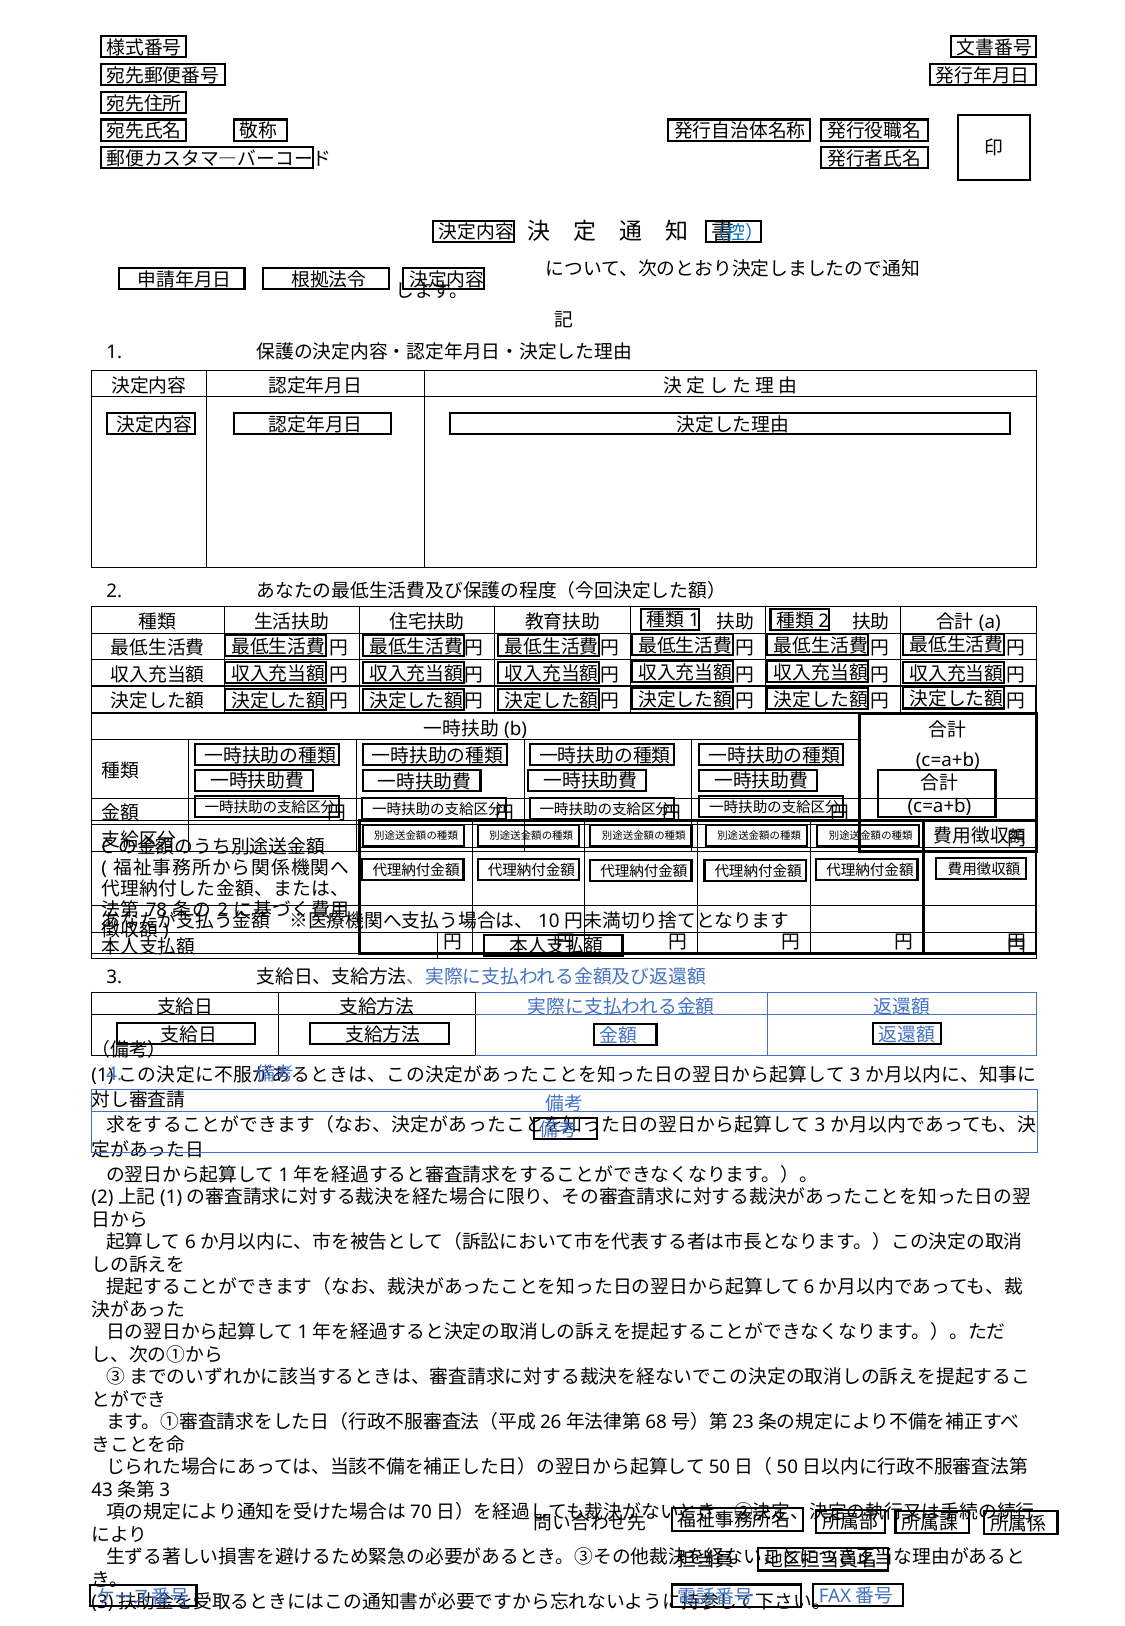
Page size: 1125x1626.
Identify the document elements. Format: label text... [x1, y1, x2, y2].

text_box 代理納付金額 [361, 858, 465, 881]
text_box 様式番号 [100, 35, 187, 58]
table_header [361, 822, 472, 847]
table_cell 円 [360, 687, 494, 712]
table_cell [425, 397, 1036, 567]
table_header 種類 [92, 607, 224, 633]
text_box 決定した額 [497, 688, 600, 711]
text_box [118, 259, 952, 298]
text_box 郵便カスタマ―バーコード [100, 146, 314, 169]
table_cell [92, 397, 206, 567]
table_header [811, 822, 922, 847]
table_cell 円 [438, 933, 1036, 957]
table_cell 円 [360, 660, 494, 685]
text_box 認定年月日 [233, 412, 392, 435]
text_box 決定内容 [106, 412, 196, 435]
text_box 4. 備考 [91, 1054, 1037, 1092]
table_cell 円 [225, 687, 359, 712]
table_header 教育扶助 [495, 607, 630, 633]
text_box 発行者氏名 [820, 146, 929, 169]
table_cell [357, 740, 524, 798]
table_cell 円 [495, 687, 630, 712]
table_header 合計 (c=a+b) [861, 715, 1035, 798]
text_box 一時扶助費 [362, 769, 482, 792]
text_box 宛先住所 [100, 91, 187, 114]
text_box 支給方法 [309, 1022, 450, 1045]
table_cell 円 [698, 848, 810, 905]
text_box 一時扶助の支給区分 [194, 795, 340, 818]
table_cell [768, 1015, 1036, 1054]
text_box 決定した額 [766, 687, 869, 710]
table_cell [92, 1112, 1037, 1152]
table_cell 円 [473, 848, 584, 905]
text_box 備考 [533, 1117, 598, 1140]
text_box 一時扶助の種類 [362, 743, 508, 766]
table_header 決 定 し た 理 由 [425, 371, 1036, 396]
table_header [585, 822, 697, 847]
text_box 一時扶助の種類 [698, 743, 844, 766]
text_box 別途送金額の種類 [362, 824, 465, 847]
text_box 決定した額 [631, 687, 734, 710]
text_box 宛先郵便番号 [100, 63, 226, 86]
text_box ケース番号 [89, 1584, 198, 1607]
text_box 一時扶助の種類 [529, 743, 675, 766]
text_box 別途送金額の種類 [816, 824, 920, 847]
table_cell [92, 1015, 278, 1054]
table_cell 円 [675, 799, 691, 819]
table_header 備考 [92, 1092, 1037, 1111]
table_cell 円 [495, 660, 630, 685]
table_cell 円 [861, 799, 1035, 819]
text_box 一時扶助費 [527, 769, 647, 792]
table_cell 円 [361, 848, 472, 905]
table_header 費用徴収額 [925, 822, 1035, 847]
table_header 扶助 [631, 607, 765, 633]
text_box 最低生活費 [362, 634, 465, 657]
table_cell 円 [525, 799, 529, 819]
text_box 費用徴収額 [935, 857, 1027, 880]
table_header 生活扶助 [225, 607, 359, 633]
table_cell 円 [585, 848, 697, 905]
text_box 合計 (c=a+b) [877, 769, 997, 818]
table_cell 円 [925, 848, 1035, 905]
text_box 発行役職名 [820, 118, 929, 142]
text_box 代理納付金額 [703, 859, 807, 882]
text_box 一時扶助の支給区分 [698, 795, 844, 818]
table_cell [525, 740, 691, 798]
table_header 扶助 [766, 607, 900, 633]
text_box 本人支払額 [483, 934, 624, 957]
text_box 一時扶助の支給区分 [529, 797, 675, 820]
text_box 記 [91, 299, 1037, 338]
table_cell 円 [766, 634, 900, 659]
text_box 種類2 [769, 608, 830, 631]
text_box 代理納付金額 [589, 859, 693, 882]
table_header 返還額 [768, 993, 1036, 1014]
text_box 文書番号 [950, 35, 1037, 58]
text_box 最低生活費 [766, 633, 869, 656]
table_cell 円 [189, 799, 356, 820]
table_cell 種類 [92, 740, 188, 798]
table_cell 収入充当額 [92, 660, 224, 685]
table_cell [692, 740, 858, 798]
text_box 決定した額 [362, 688, 465, 711]
table_cell [189, 740, 356, 798]
text_box 敬称 [233, 118, 288, 142]
table_cell [279, 1015, 475, 1054]
table_header 合計(a) [901, 607, 1036, 633]
text_box 3. 支給日、支給方法、実際に支払われる金額及び返還額 [91, 957, 1037, 992]
table_header 実際に支払われる金額 [476, 993, 767, 1014]
table_cell 円 [766, 660, 900, 685]
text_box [519, 1503, 1058, 1608]
text_box 発行自治体名称 [667, 118, 811, 142]
text_box 最低生活費 [631, 633, 734, 656]
table_header [473, 822, 584, 847]
text_box 2. あなたの最低生活費及び保護の程度（今回決定した額） [91, 571, 1037, 606]
text_box 収入充当額 [902, 661, 1005, 684]
text_box 決定した額 [902, 686, 1005, 710]
table_cell 円 [360, 634, 494, 659]
text_box 決定した額 [224, 688, 327, 711]
text_box （備考） (1)この決定に不服があるときは、この決定があったことを知った日の翌日から起算して3か月以内に、知事に対し審査請 求をすることができます（なお、決定があったことを知った日の翌日から起算して3か月以内であっても、決定があった日 の翌日から起算して1年を経過すると審査請求をすることができなくなります。）。 (2)上記(1)の審査請求に対する裁決を経た場合に限り、その審査請求に対する裁決があったことを知った日の翌日から 起算して6か月以内に、市を被告として（訴訟において市を代表する者は市長となります。）この決定の取消しの訴えを 提起することができます（なお、裁決があったことを知った日の翌日から起算して6か月以内であっても、裁決があった 日の翌日から起算して1年を経過すると決定の取消しの訴えを提起することができなくなります。）。ただし、次の①から ③までのいずれかに該当するときは、審査請求に対する裁決を経ないでこの決定の取消しの訴えを提起することができ ます。①審査請求をした日（行政不服審査法（平成26年法律第68号）第23条の規定により不備を補正すべきことを命 じられた場合にあっては、当該不備を補正した日）の翌日から起算して50日（50日以内に行政不服審査法第43条第3 項の規定により通知を受けた場合は70日）を経過しても裁決がないとき。②決定、決定の執行又は手続の続行により 生ずる著しい損害を避けるため緊急の必要があるとき。③その他裁決を経ないことにつき正当な理由があるとき。 (3)扶助金を受取るときにはこの通知書が必要ですから忘れないように持参して下さい。 [91, 1153, 1037, 1613]
table_cell 円 [901, 660, 1036, 685]
table_header 認定年月日 [207, 371, 424, 396]
text_box 一時扶助費 [698, 769, 818, 792]
text_box 代理納付金額 [815, 858, 919, 881]
text_box 一時扶助の支給区分 [361, 797, 507, 820]
text_box 収入充当額 [362, 661, 465, 684]
text_box 代理納付金額 [477, 858, 580, 881]
text_box 金額 [593, 1023, 658, 1046]
table_cell 円 [692, 799, 858, 819]
text_box 種類1 [640, 608, 700, 631]
text_box 返還額 [872, 1022, 942, 1045]
table_cell 円 [225, 634, 359, 659]
table_cell 最低生活費 [92, 634, 224, 659]
table_header 支給日 [92, 993, 278, 1014]
text_box 最低生活費 [902, 633, 1005, 656]
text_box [89, 209, 1035, 253]
table_header Cの金額のうち別途送金額 (福祉事務所から関係機関へ代理納付した金額、または、法第78条の2に基づく費用徴収額) [92, 821, 358, 905]
text_box 最低生活費 [497, 634, 600, 657]
table_cell 円 [811, 848, 922, 905]
table_cell 円 [507, 799, 524, 819]
table_cell 円 [901, 634, 1036, 659]
text_box 収入充当額 [224, 661, 327, 684]
text_box 一時扶助の種類 [194, 743, 340, 766]
table_header 住宅扶助 [360, 607, 494, 633]
table_header 一時扶助(b) [92, 714, 858, 739]
table_cell 本人支払額 [92, 933, 437, 957]
table_cell 円 [495, 634, 630, 659]
text_box 別途送金額の種類 [705, 824, 808, 847]
table_cell 円 [631, 634, 765, 659]
text_box 発行年月日 [929, 63, 1037, 86]
table_cell 円 [901, 687, 1035, 712]
table_cell 金額 [92, 799, 188, 820]
table_cell 円 [631, 687, 765, 712]
table_cell 円 [225, 660, 359, 685]
table_cell 円 [357, 799, 361, 819]
table_header 決定内容 [92, 371, 206, 396]
table_header [698, 822, 810, 847]
text_box 印 [957, 114, 1031, 181]
text_box 収入充当額 [631, 660, 734, 683]
text_box 収入充当額 [766, 660, 869, 683]
text_box 別途送金額の種類 [589, 824, 693, 847]
text_box 収入充当額 [497, 661, 600, 684]
text_box 一時扶助費 [194, 769, 314, 792]
text_box 1. 保護の決定内容・認定年月日・決定した理由 [91, 338, 1037, 370]
table_cell [476, 1015, 767, 1054]
text_box 別途送金額の種類 [477, 824, 580, 847]
table_cell 円 [631, 660, 765, 685]
text_box 最低生活費 [224, 634, 327, 657]
table_header 支給方法 [279, 993, 475, 1014]
table_cell 円 [766, 687, 900, 712]
text_box 決定した理由 [449, 412, 1011, 435]
table_header あなたが支払う金額 ※医療機関へ支払う場合は、10円未満切り捨てとなります [92, 906, 1036, 932]
table_cell [207, 397, 424, 567]
table_cell 決定した額 [92, 687, 224, 712]
text_box 宛先氏名 [100, 118, 187, 142]
text_box 支給日 [116, 1022, 256, 1045]
